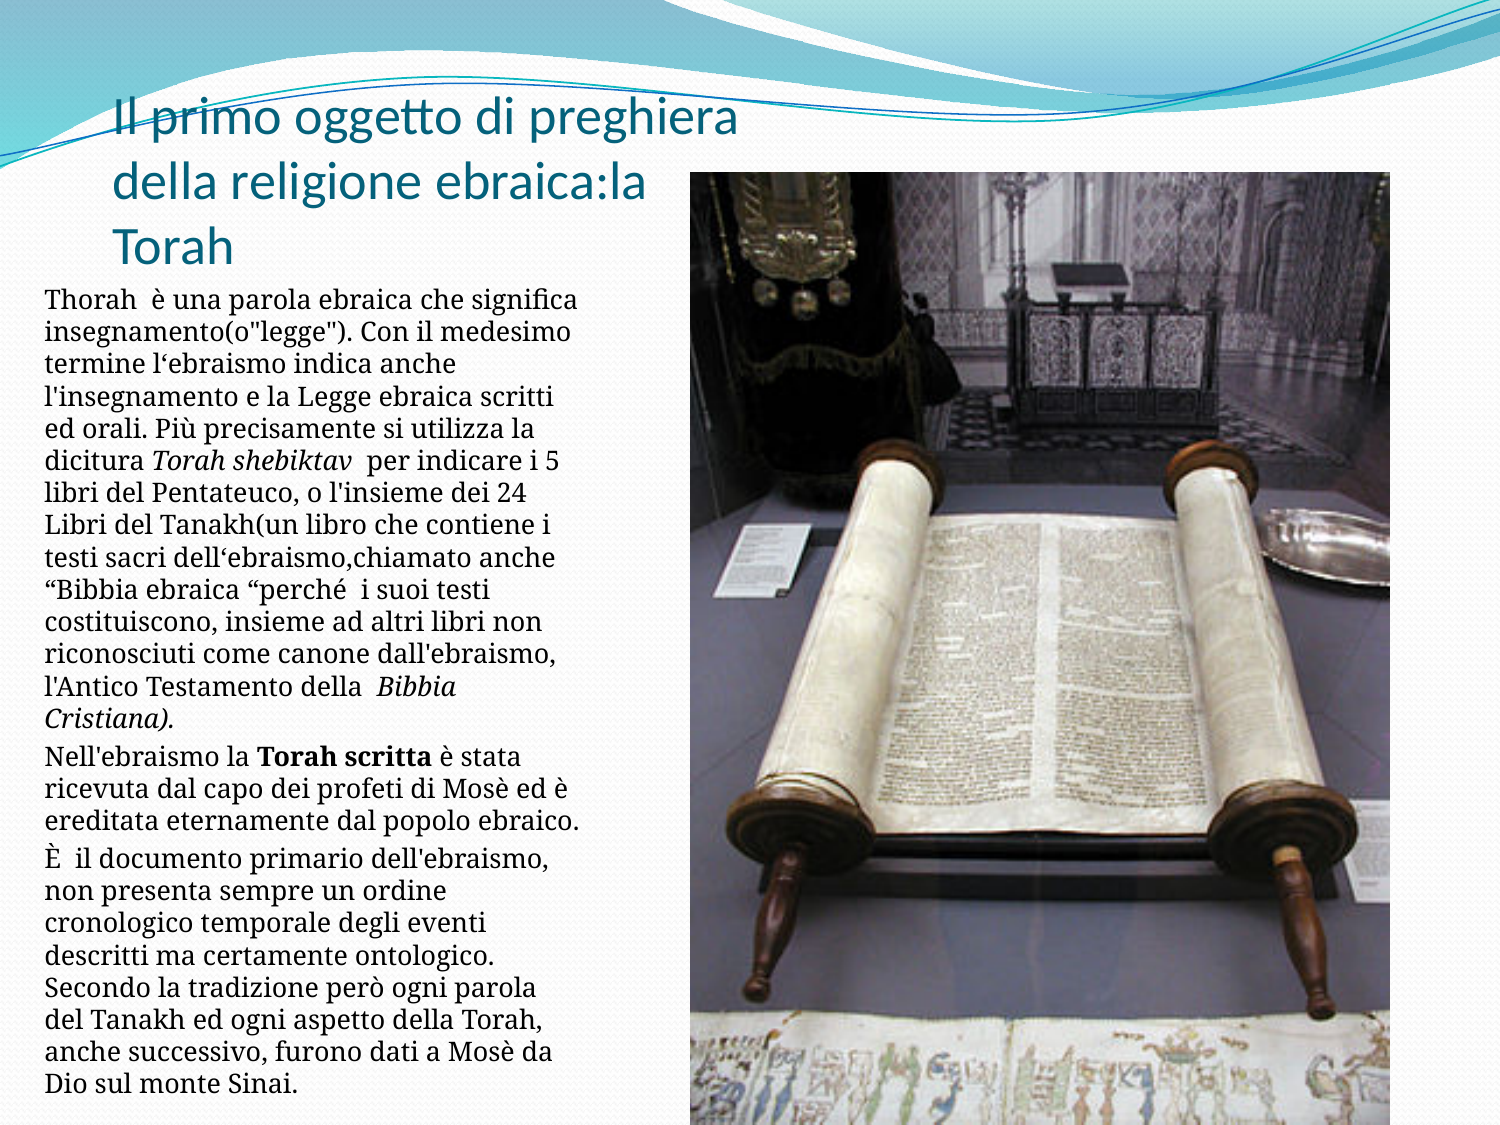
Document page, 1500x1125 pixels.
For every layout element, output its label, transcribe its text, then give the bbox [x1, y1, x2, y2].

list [690, 172, 1390, 1125]
title Il primo oggetto di preghiera della religione ebraica:la Torah [112, 90, 750, 275]
list Thorah è una parola ebraica che significa insegnamento(o"legge"). Con il medesimo termine l‘ebraismo indica anche l'insegnamento e la Legge ebraica scritti ed orali. Più precisamente si utilizza la dicitura Torah shebiktav per indicare i 5 libri del Pentateuco, o l'insieme dei 24 Libri del Tanakh(un libro che contiene i testi sacri dell‘ebraismo,chiamato anche “Bibbia ebraica “perché i suoi testi costituiscono, insieme ad altri libri non riconosciuti come canone dall'ebraismo, l'Antico Testamento della Bibbia Cristiana). Nell'ebraismo la Torah scritta è stata ricevuta dal capo dei profeti di Mosè ed è ereditata eternamente dal popolo ebraico. È il documento primario dell'ebraismo, non presenta sempre un ordine cronologico temporale degli eventi descritti ma certamente ontologico. Secondo la tradizione però ogni parola del Tanakh ed ogni aspetto della Torah, anche successivo, furono dati a Mosè da Dio sul monte Sinai. [41, 275, 585, 1125]
